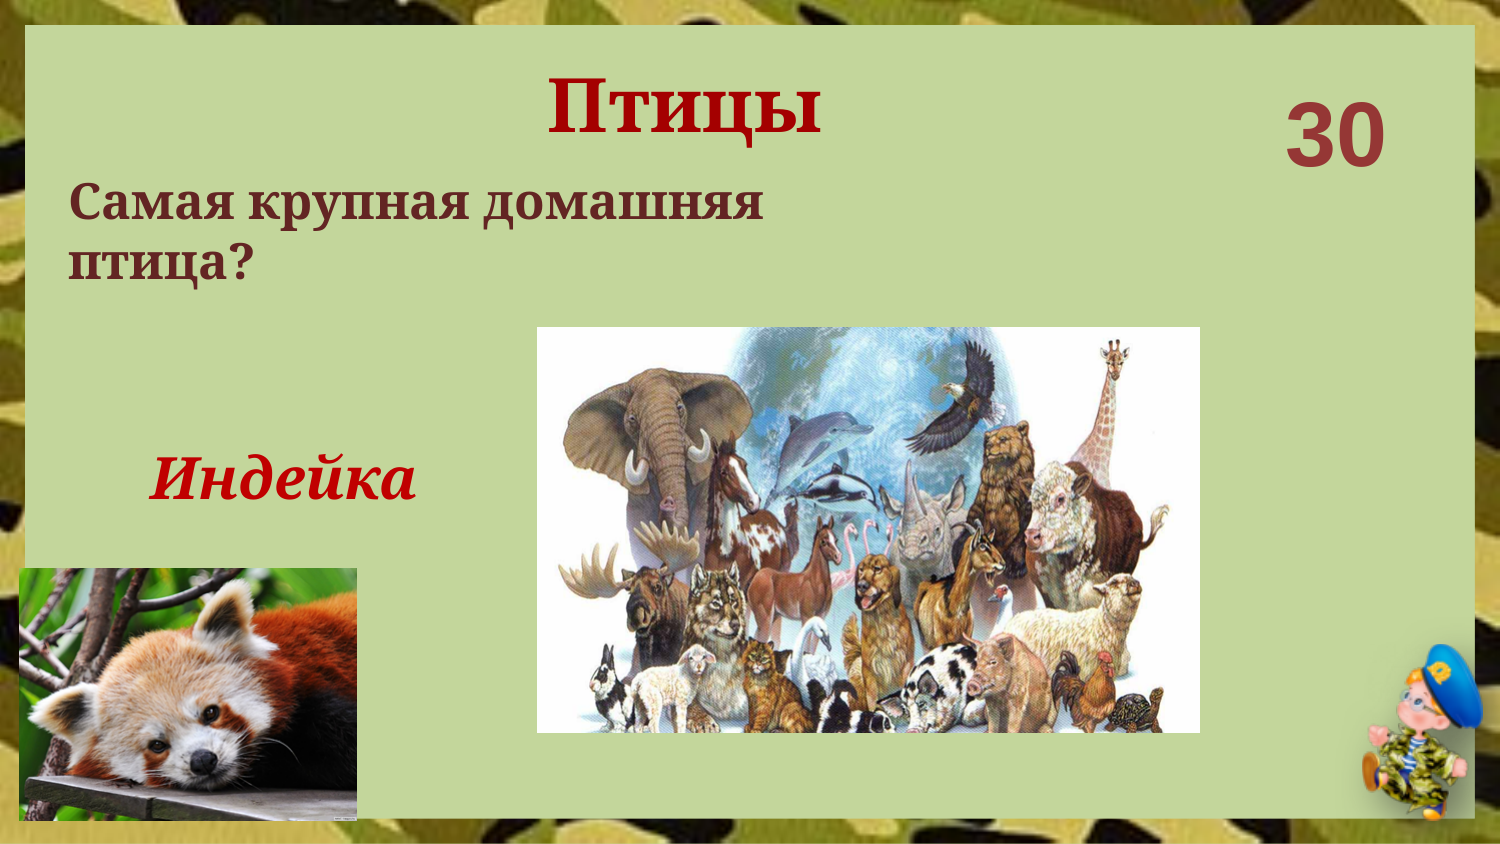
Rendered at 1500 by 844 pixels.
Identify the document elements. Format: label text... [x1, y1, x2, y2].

text_box Самая крупная домашняя птица? [53, 161, 892, 297]
text_box Птицы [301, 49, 1069, 155]
picture [0, 0, 1500, 844]
text_box 30 [1266, 67, 1407, 193]
text_box Индейка [135, 433, 455, 519]
